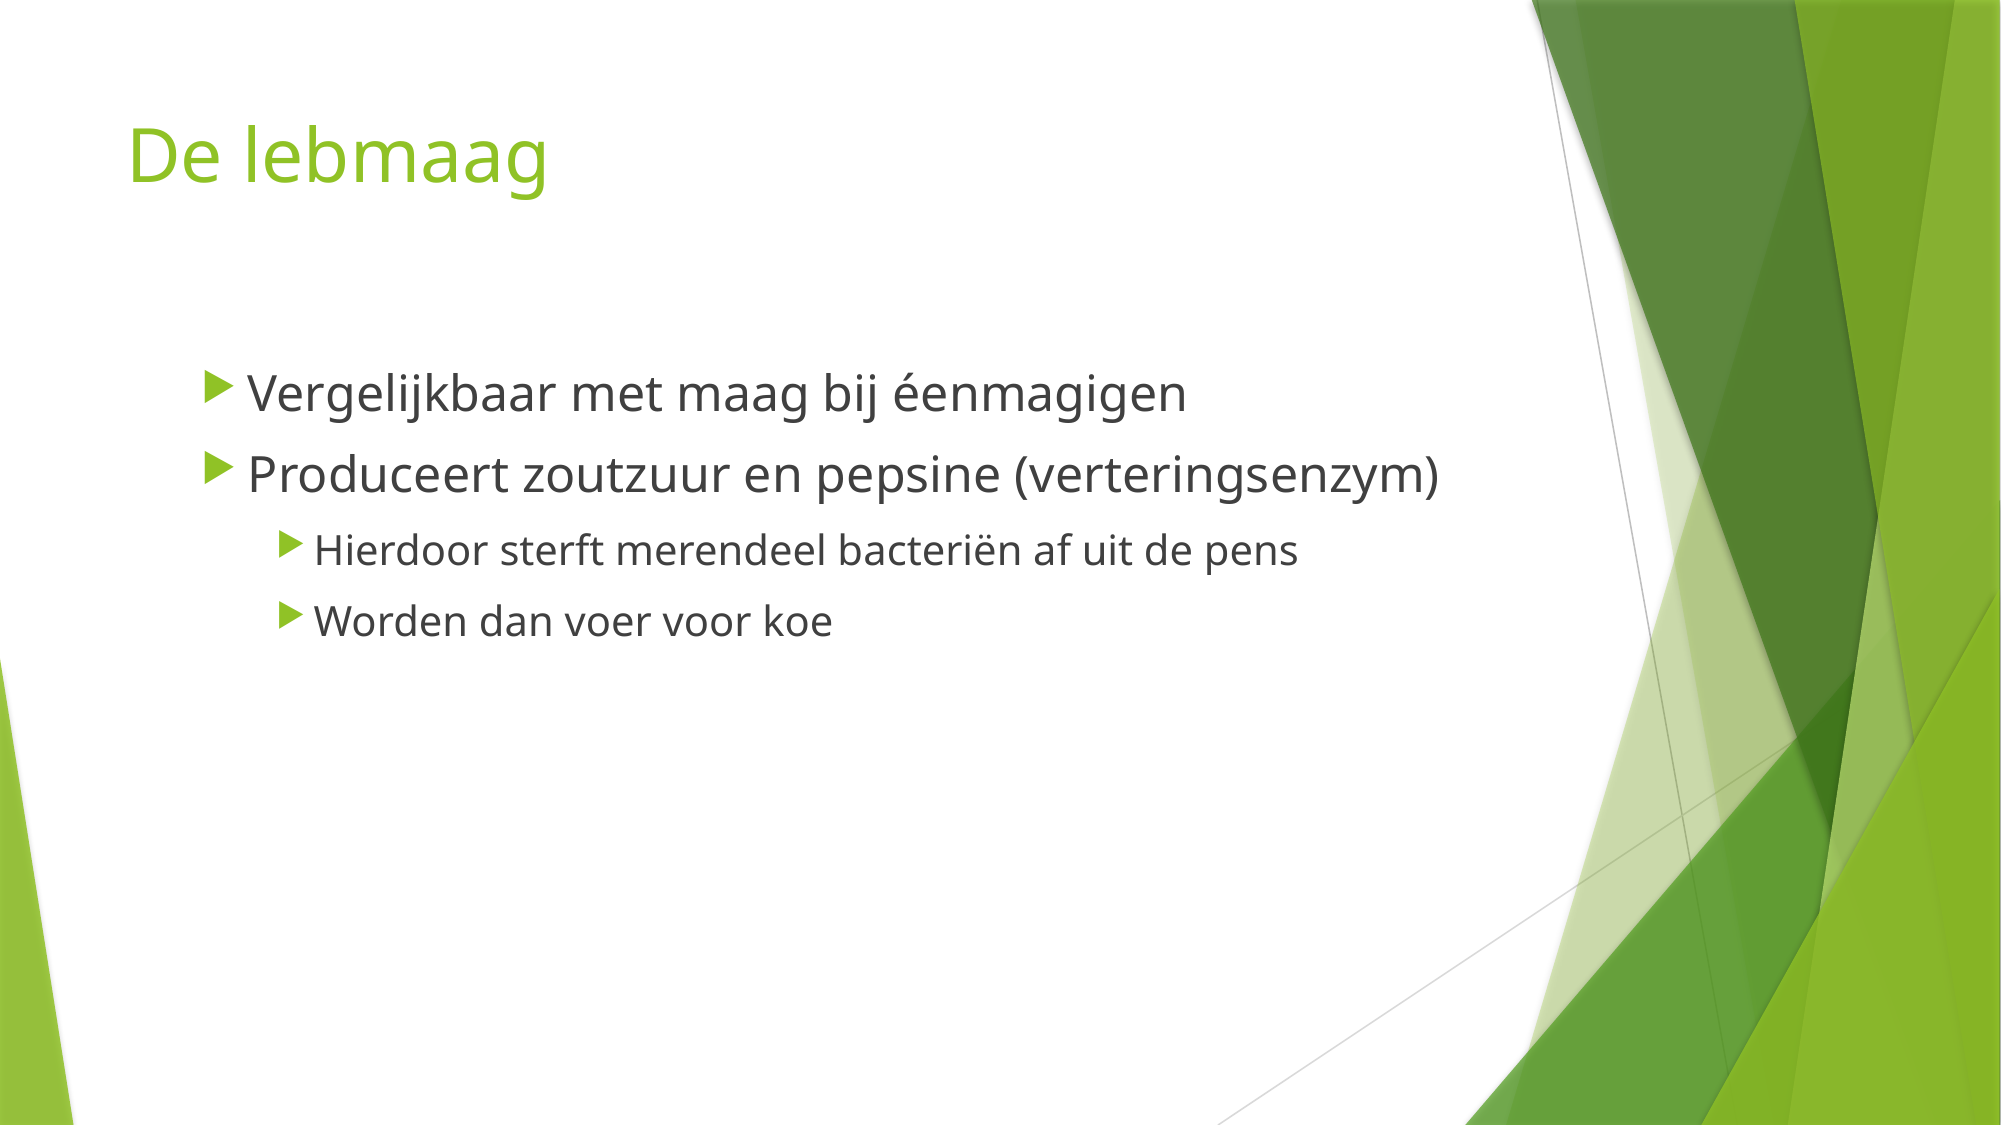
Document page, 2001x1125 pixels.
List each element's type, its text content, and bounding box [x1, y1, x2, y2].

title De lebmaag [111, 99, 1522, 317]
list Vergelijkbaar met maag bij éenmagigen Produceert zoutzuur en pepsine (verteringsenzym) Hierdoor sterft merendeel bacteriën af uit de pens Worden dan voer voor koe [111, 354, 1522, 992]
